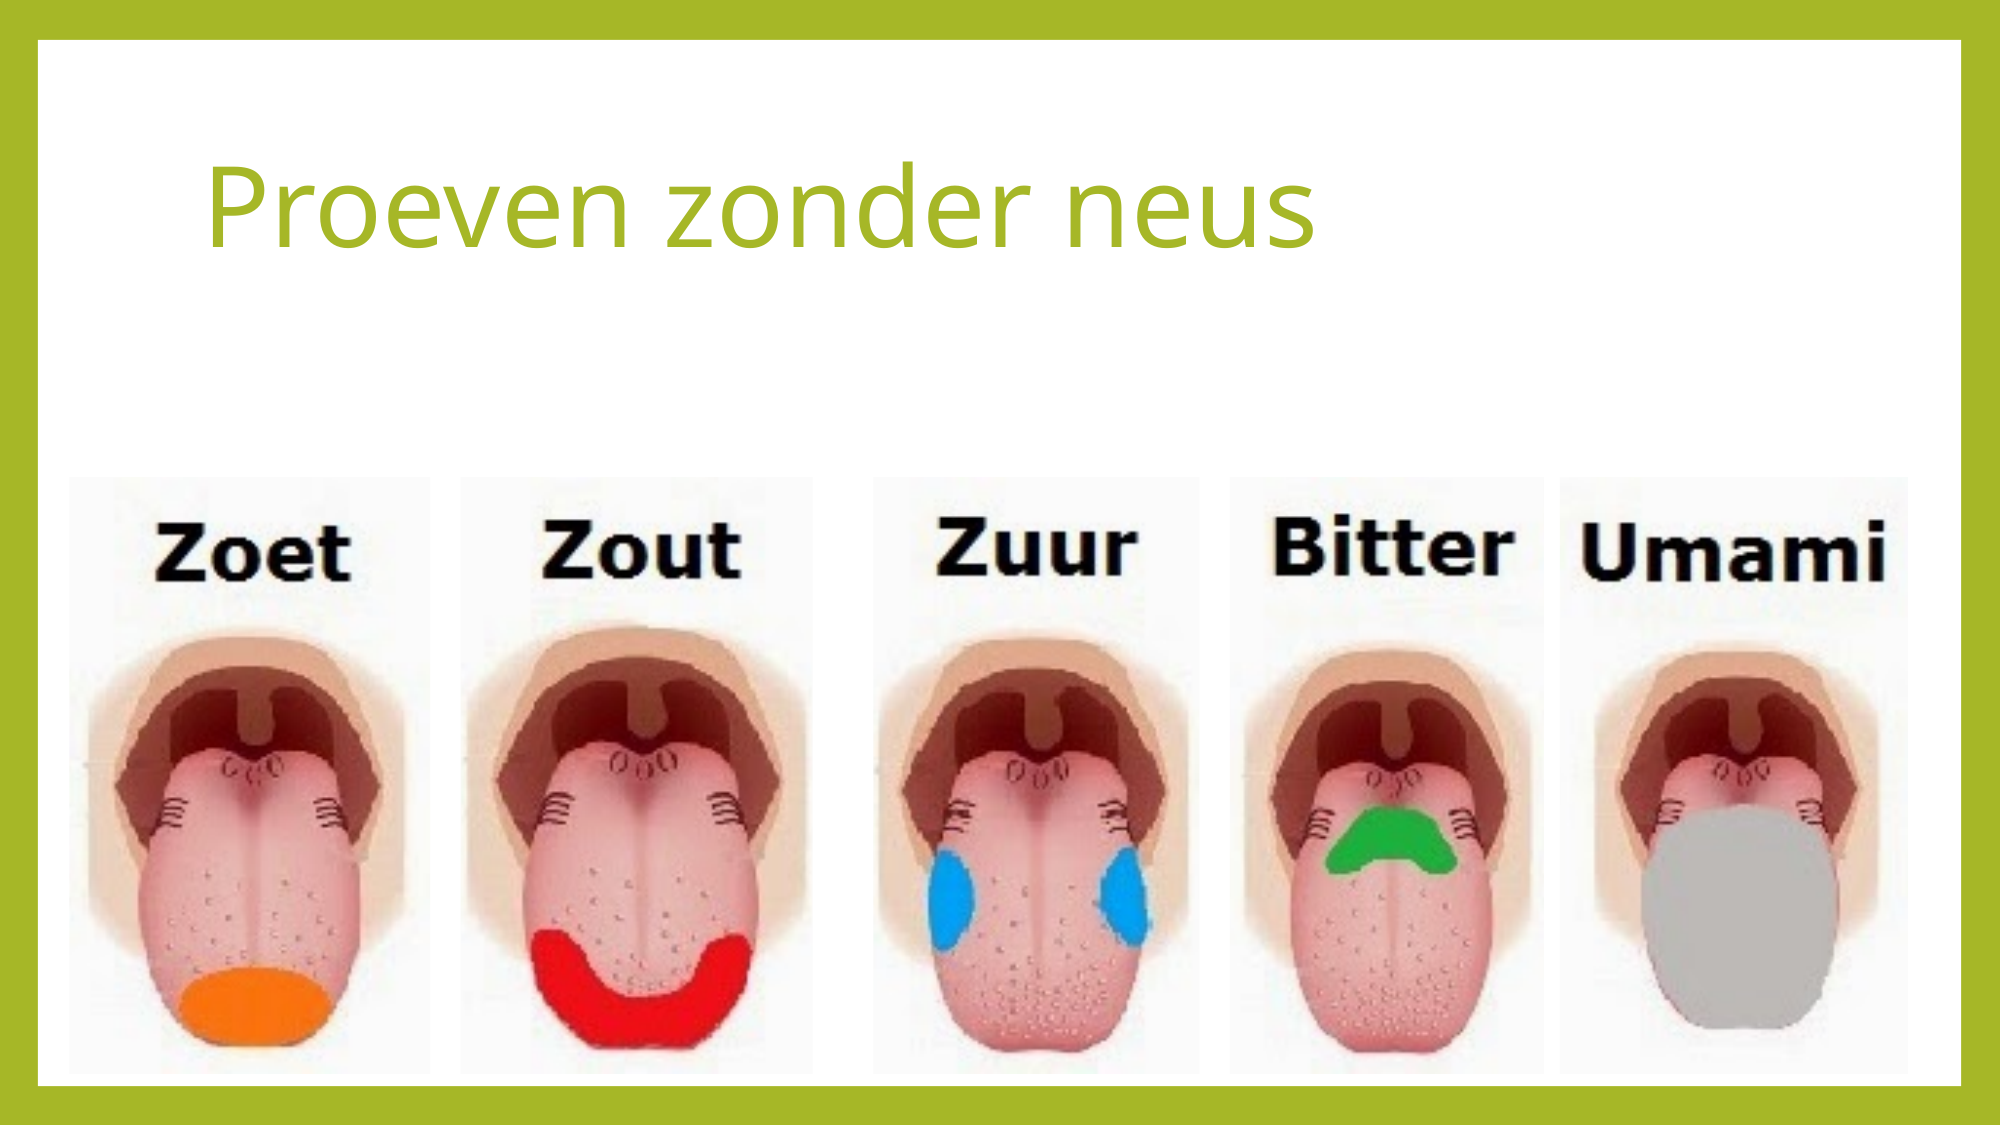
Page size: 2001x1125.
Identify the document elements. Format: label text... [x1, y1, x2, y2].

picture [873, 477, 1200, 1075]
picture [1229, 477, 1545, 1075]
picture [460, 477, 814, 1075]
title Proeven zonder neus [187, 99, 1808, 323]
picture [69, 477, 431, 1075]
picture [1559, 477, 1909, 1075]
